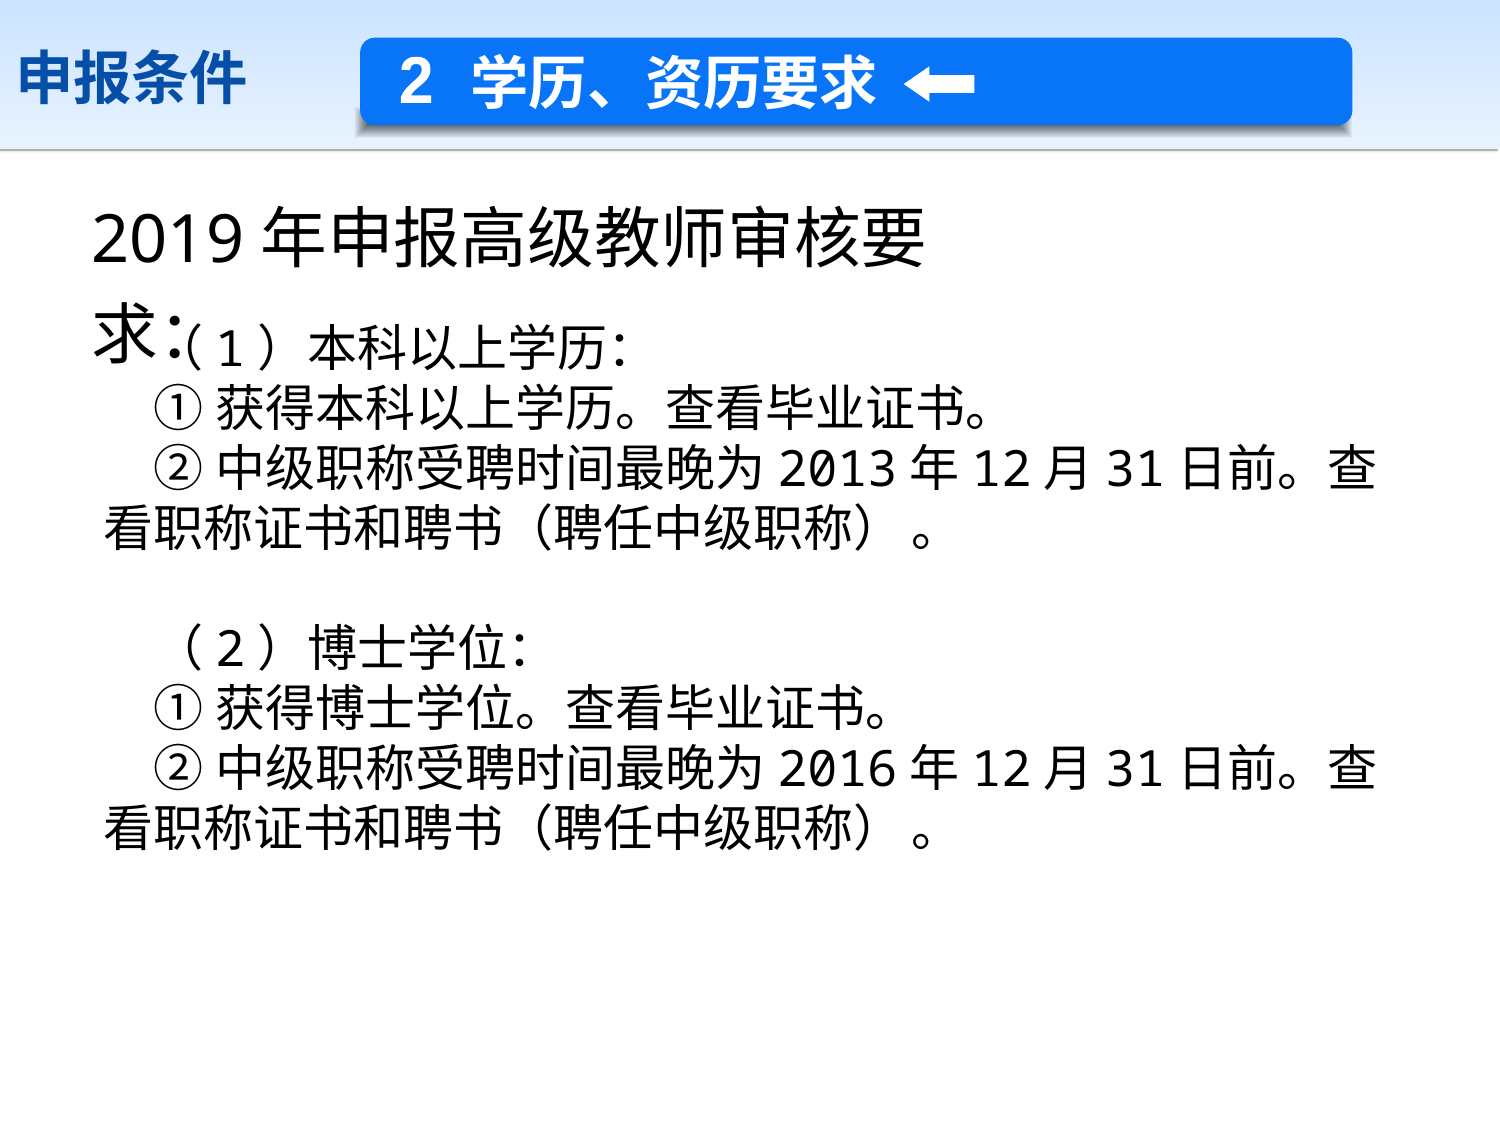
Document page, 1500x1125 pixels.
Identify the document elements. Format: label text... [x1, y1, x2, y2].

text_box [1259, 37, 1353, 126]
title 申报条件 [0, 23, 1347, 131]
text_box [353, 106, 1353, 138]
text_box [360, 38, 372, 125]
text_box （1）本科以上学历： ①获得本科以上学历。查看毕业证书。 ②中级职称受聘时间最晚为2013年12月31日前。查看职称证书和聘书（聘任中级职称） 。 （2）博士学位： ①获得博士学位。查看毕业证书。 ②中级职称受聘时间最晚为2016年12月31日前。查看职称证书和聘书（聘任中级职称） 。 [88, 264, 1403, 864]
text_box 2019年申报高级教师审核要求： [76, 172, 1046, 279]
text_box 学历、资历要求 [372, 37, 1259, 126]
